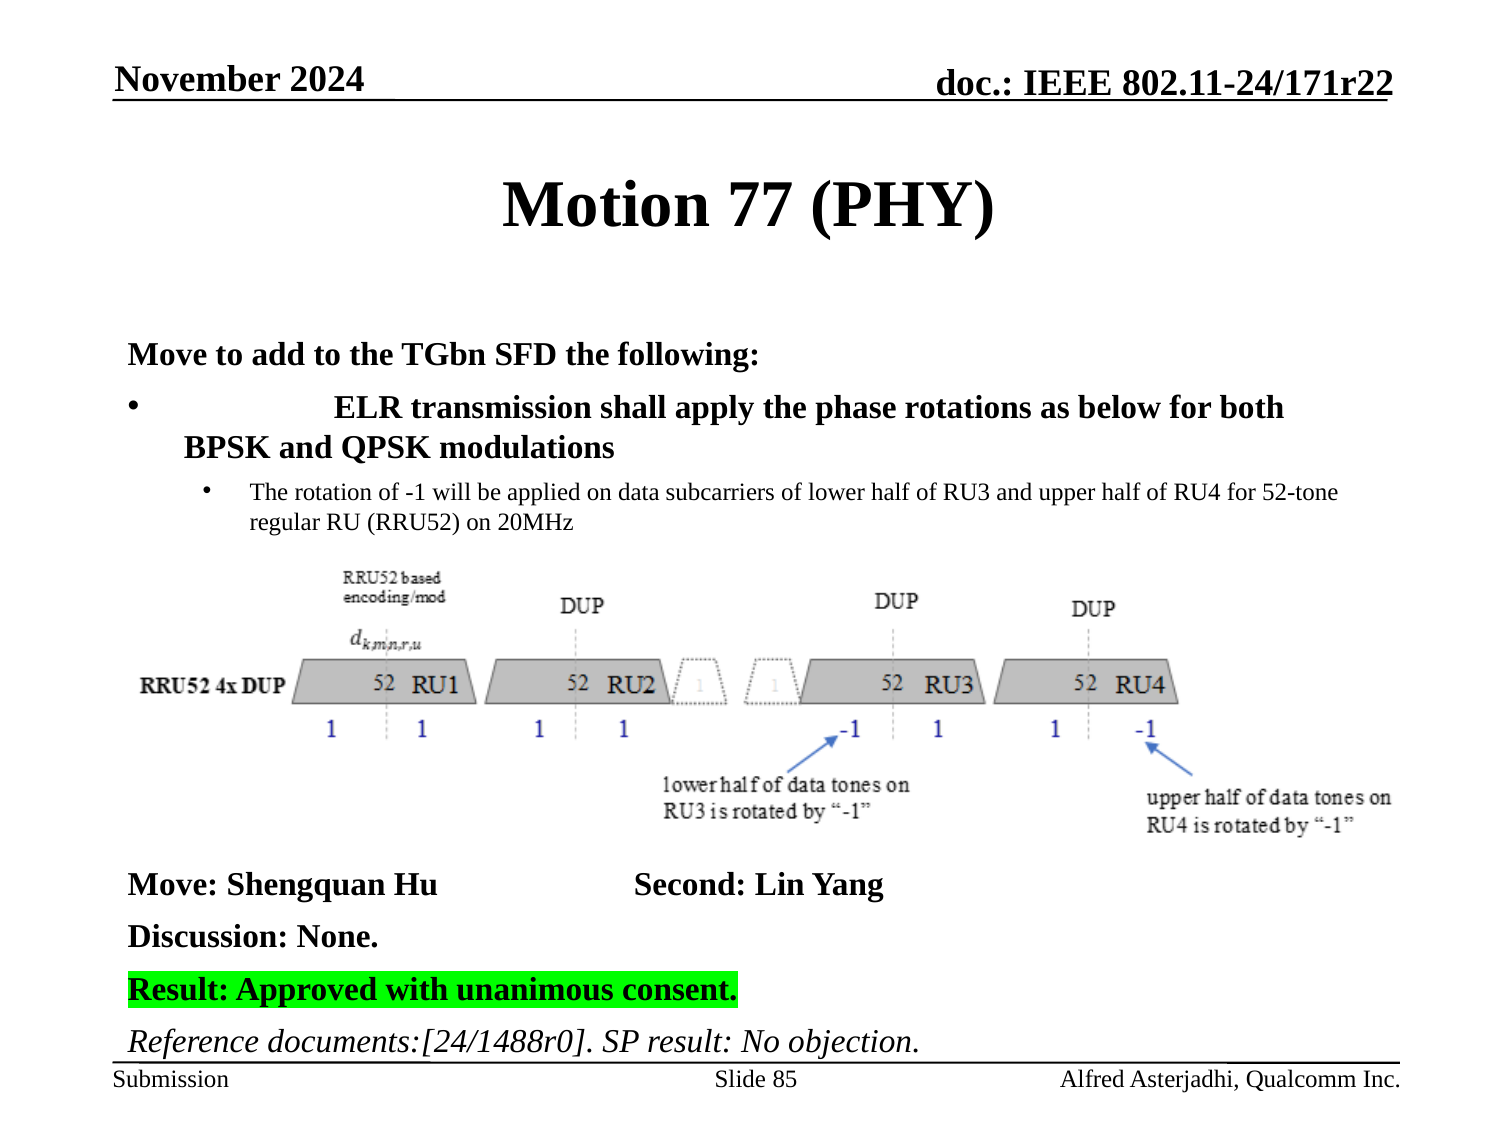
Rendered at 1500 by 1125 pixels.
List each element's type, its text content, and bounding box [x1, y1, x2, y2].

footer Alfred Asterjadhi, Qualcomm Inc. [878, 1061, 1402, 1093]
list Move to add to the TGbn SFD the following: ELR transmission shall apply the phase rotations as below for both BPSK and QPSK modulations The rotation of -1 will be applied on data subcarriers of lower half of RU3 and upper half of RU4 for 52-tone regular RU (RRU52) on 20MHz Move: Shengquan Hu Second: Lin Yang Discussion: None. Result: Approved with unanimous consent. Reference documents:[24/1488r0]. SP result: No objection. [112, 867, 1388, 1063]
picture [105, 562, 1407, 859]
title Motion 77 (PHY) [112, 112, 1388, 288]
slide_number Slide 85 [712, 1061, 800, 1123]
list Move to add to the TGbn SFD the following: ELR transmission shall apply the phase rotations as below for both BPSK and QPSK modulations The rotation of -1 will be applied on data subcarriers of lower half of RU3 and upper half of RU4 for 52-tone regular RU (RRU52) on 20MHz Move: Shengquan Hu Second: Lin Yang Discussion: None. Result: Approved with unanimous consent. Reference documents:[24/1488r0]. SP result: No objection. [112, 324, 1388, 560]
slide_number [114, 54, 423, 100]
